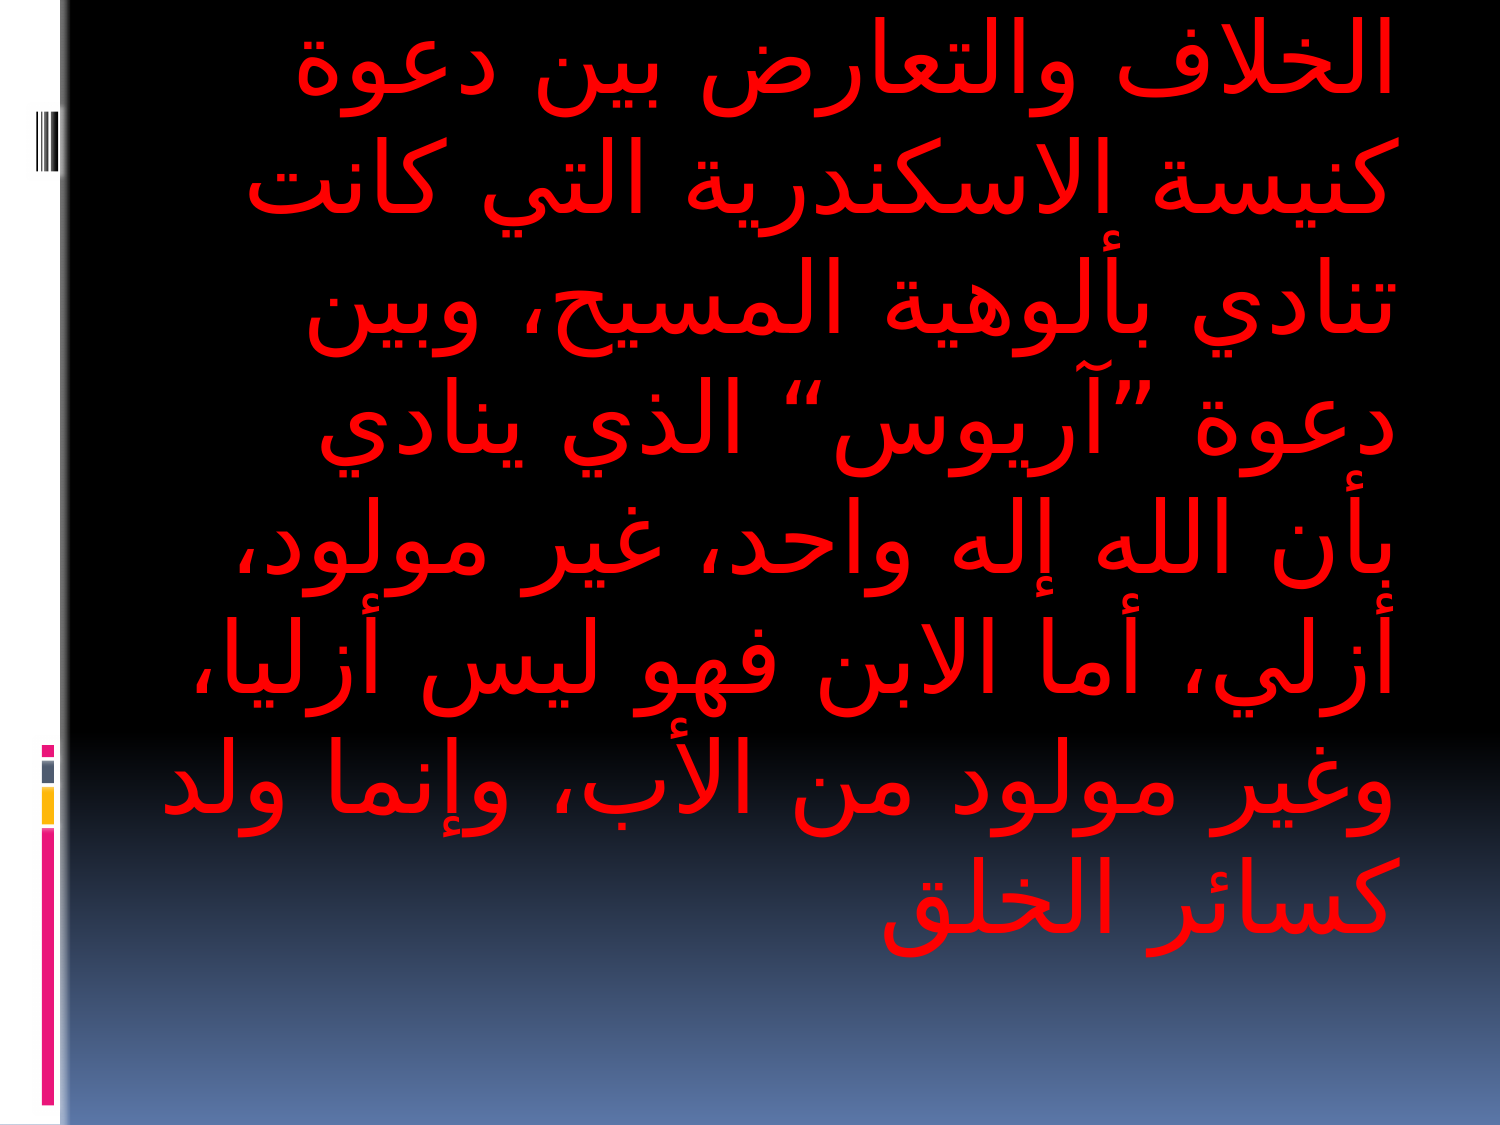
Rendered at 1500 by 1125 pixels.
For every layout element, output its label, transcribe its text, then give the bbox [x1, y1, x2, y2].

subtitle أبرز وجوه الاختلاف الخلاف والتعارض بين دعوة كنيسة الاسكندرية التي كانت تنادي بألوهية المسيح، وبين دعوة ”آريوس“ الذي ينادي بأن الله إله واحد، غير مولود، أزلي، أما الابن فهو ليس أزليا، وغير مولود من الأب، وإنما ولد كسائر الخلق [140, 128, 1416, 961]
